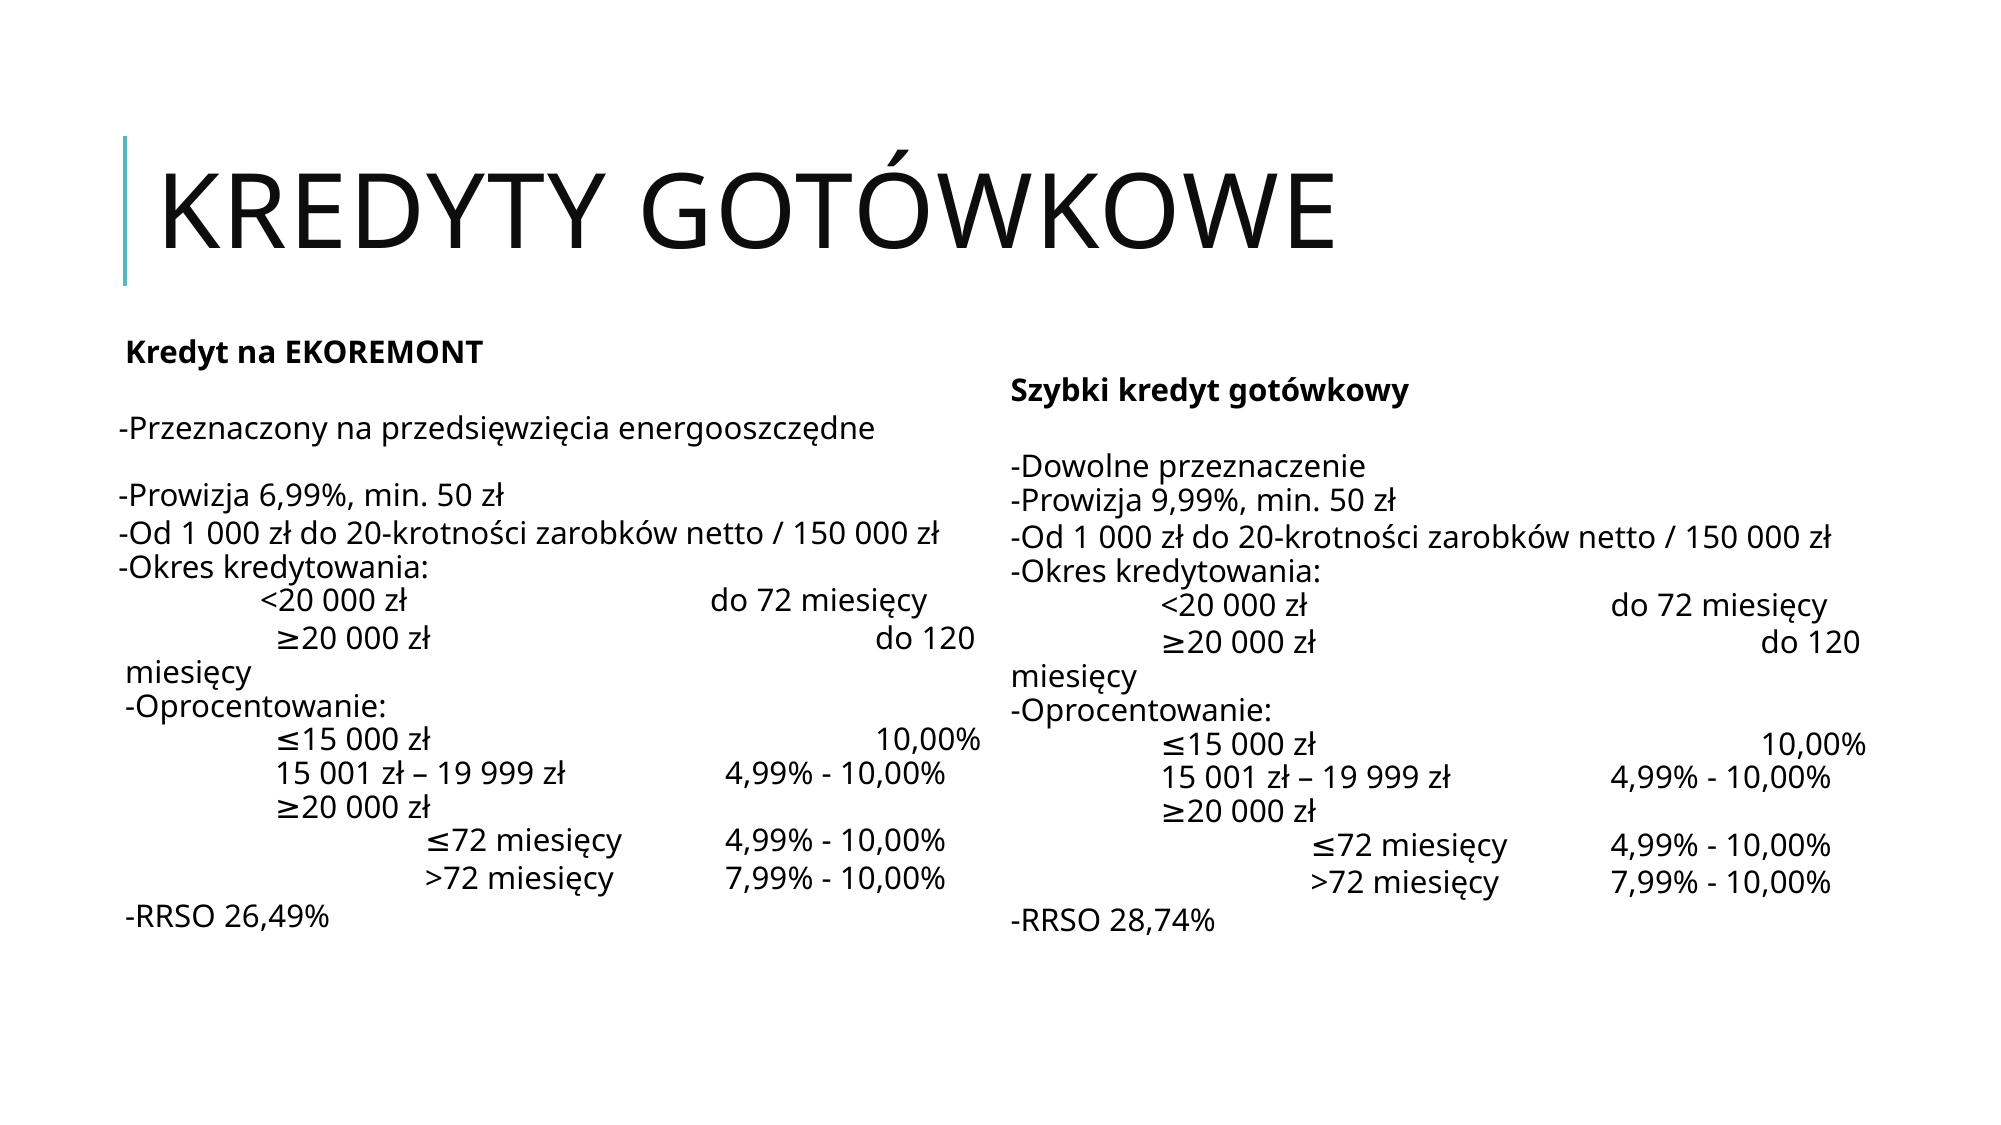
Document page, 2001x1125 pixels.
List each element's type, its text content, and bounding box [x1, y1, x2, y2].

text_box Kredyt na EKOREMONT -Przeznaczony na przedsięwzięcia energooszczędne -Prowizja 6,99%, min. 50 zł -Od 1 000 zł do 20-krotności zarobków netto / 150 000 zł -Okres kredytowania: <20 000 zł do 72 miesięcy ≥20 000 zł do 120 miesięcy -Oprocentowanie: ≤15 000 zł 10,00% 15 001 zł – 19 999 zł 4,99% - 10,00% ≥20 000 zł ≤72 miesięcy 4,99% - 10,00% >72 miesięcy 7,99% - 10,00% -RRSO 26,49% Szybki kredyt gotówkowy -Dowolne przeznaczenie -Prowizja 9,99%, min. 50 zł -Od 1 000 zł do 20-krotności zarobków netto / 150 000 zł -Okres kredytowania: <20 000 zł do 72 miesięcy ≥20 000 zł do 120 miesięcy -Oprocentowanie: ≤15 000 zł 10,00% 15 001 zł – 19 999 zł 4,99% - 10,00% ≥20 000 zł ≤72 miesięcy 4,99% - 10,00% >72 miesięcy 7,99% - 10,00% -RRSO 28,74% [95, 321, 1927, 1072]
title KREDyty gotówkowe [136, 148, 2000, 274]
